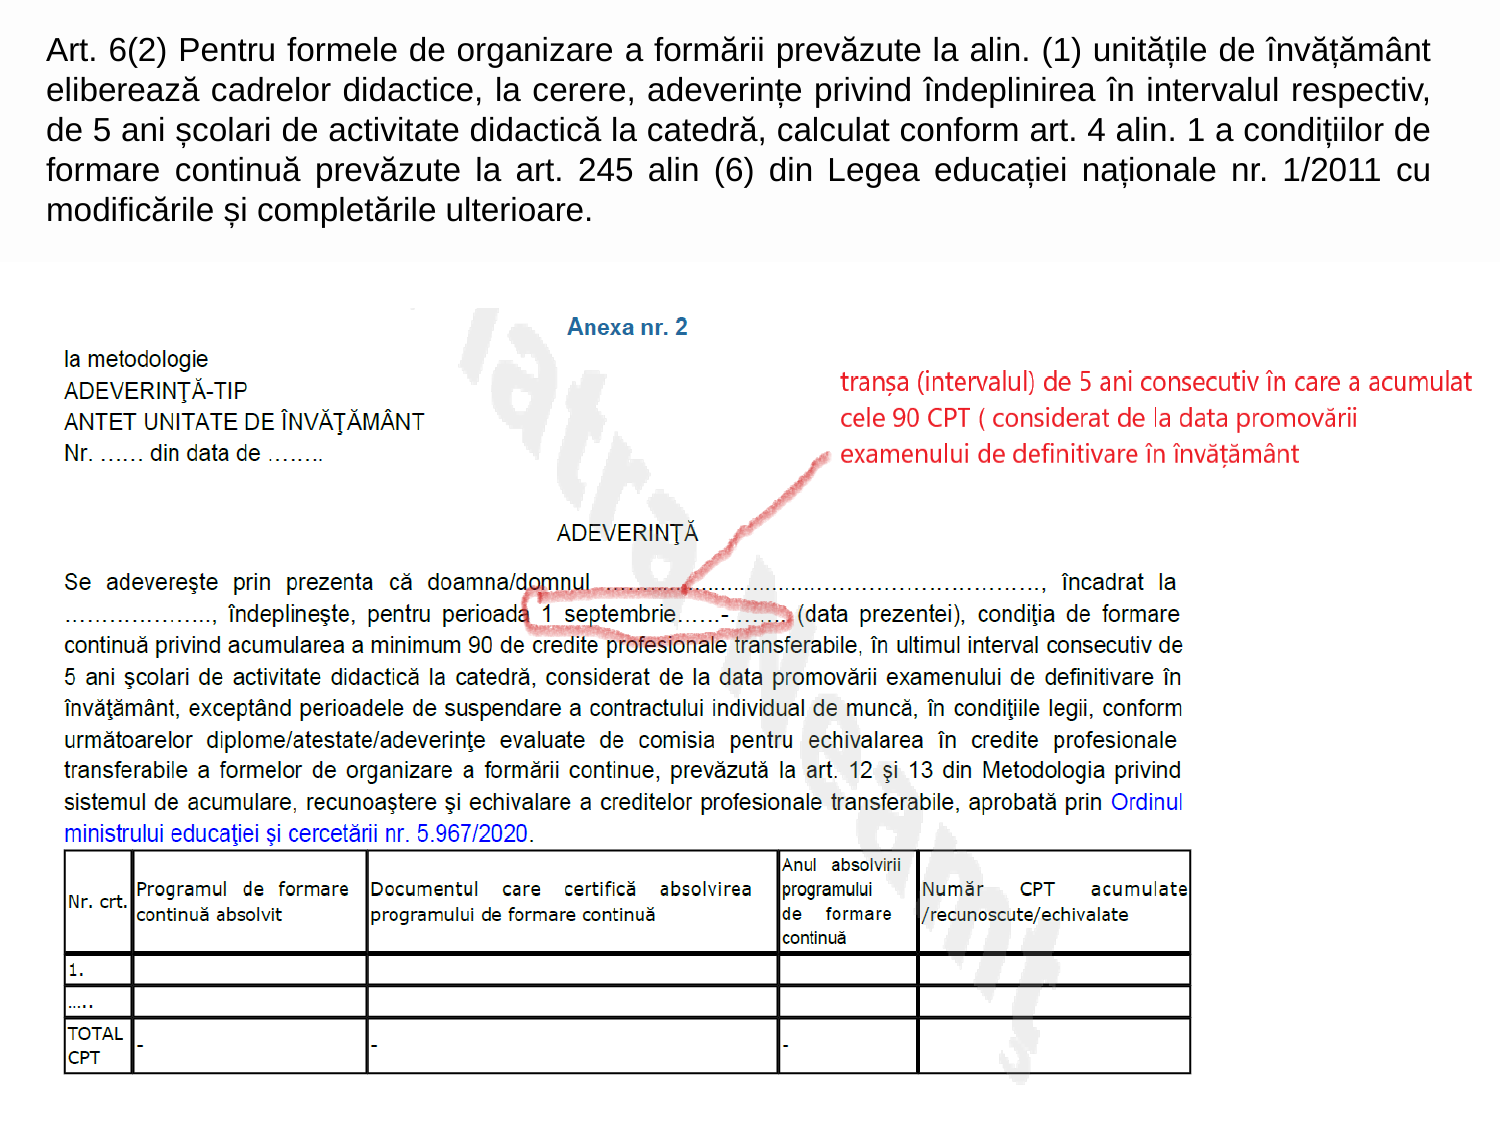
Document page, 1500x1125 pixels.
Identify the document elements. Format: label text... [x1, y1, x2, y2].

text_box Art. 6(2) Pentru formele de organizare a formării prevăzute la alin. (1) unitățile de învățământ eliberează cadrelor didactice, la cerere, adeverințe privind îndeplinirea în intervalul respectiv, de 5 ani școlari de activitate didactică la catedră, calculat conform art. 4 alin. 1 a condițiilor de formare continuă prevăzute la art. 245 alin (6) din Legea educației naționale nr. 1/2011 cu modificările și completările ulterioare. [31, 21, 1449, 236]
picture [0, 0, 1500, 1125]
